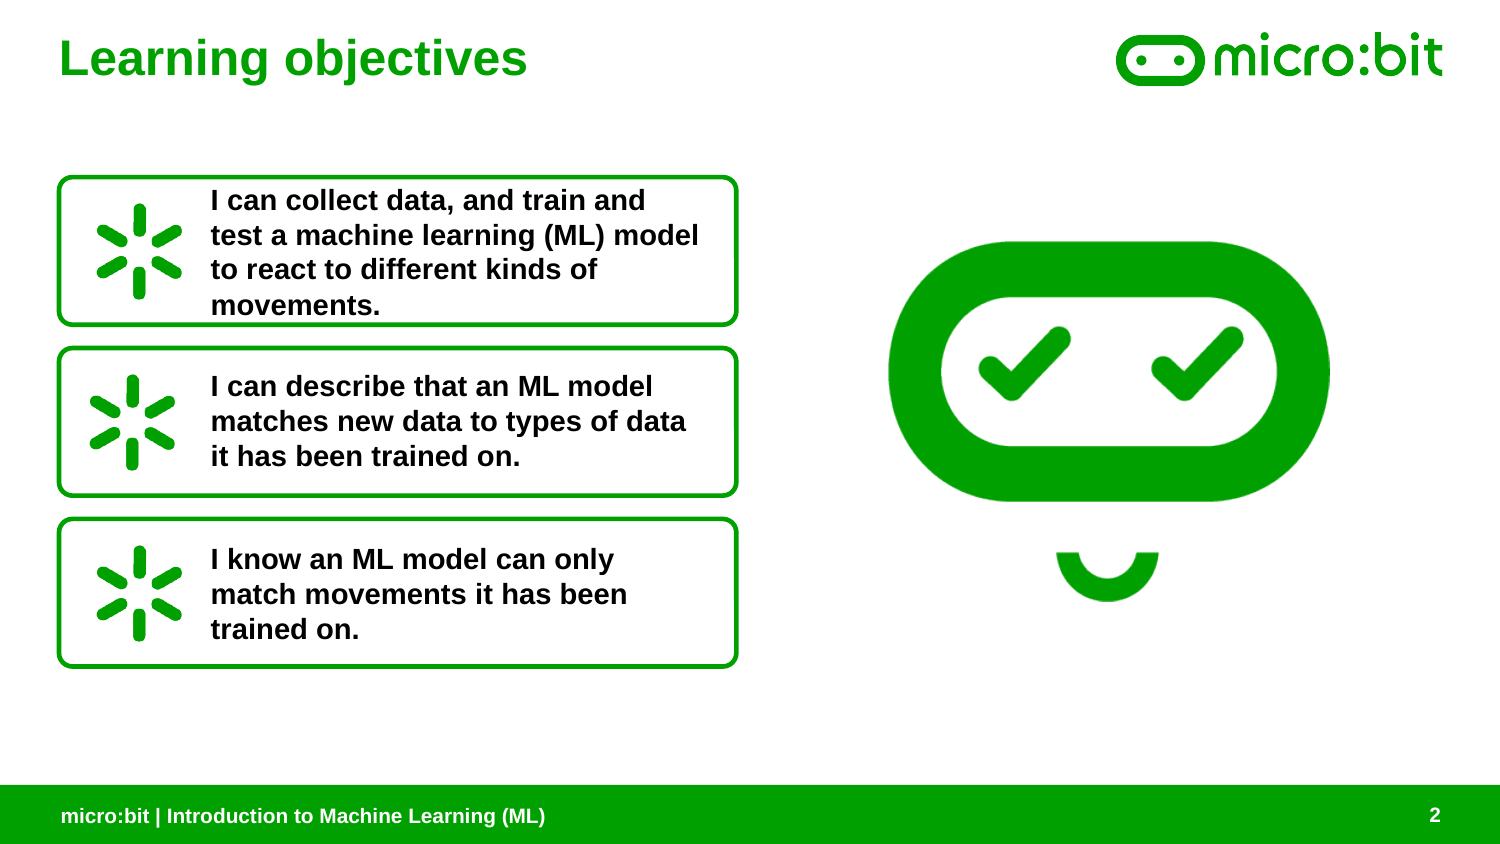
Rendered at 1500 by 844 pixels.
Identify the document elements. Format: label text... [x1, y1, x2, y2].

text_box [58, 176, 737, 325]
picture [888, 241, 1331, 602]
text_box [58, 347, 737, 496]
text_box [58, 518, 737, 667]
title Learning objectives [59, 0, 1013, 119]
picture [1085, 0, 1474, 118]
